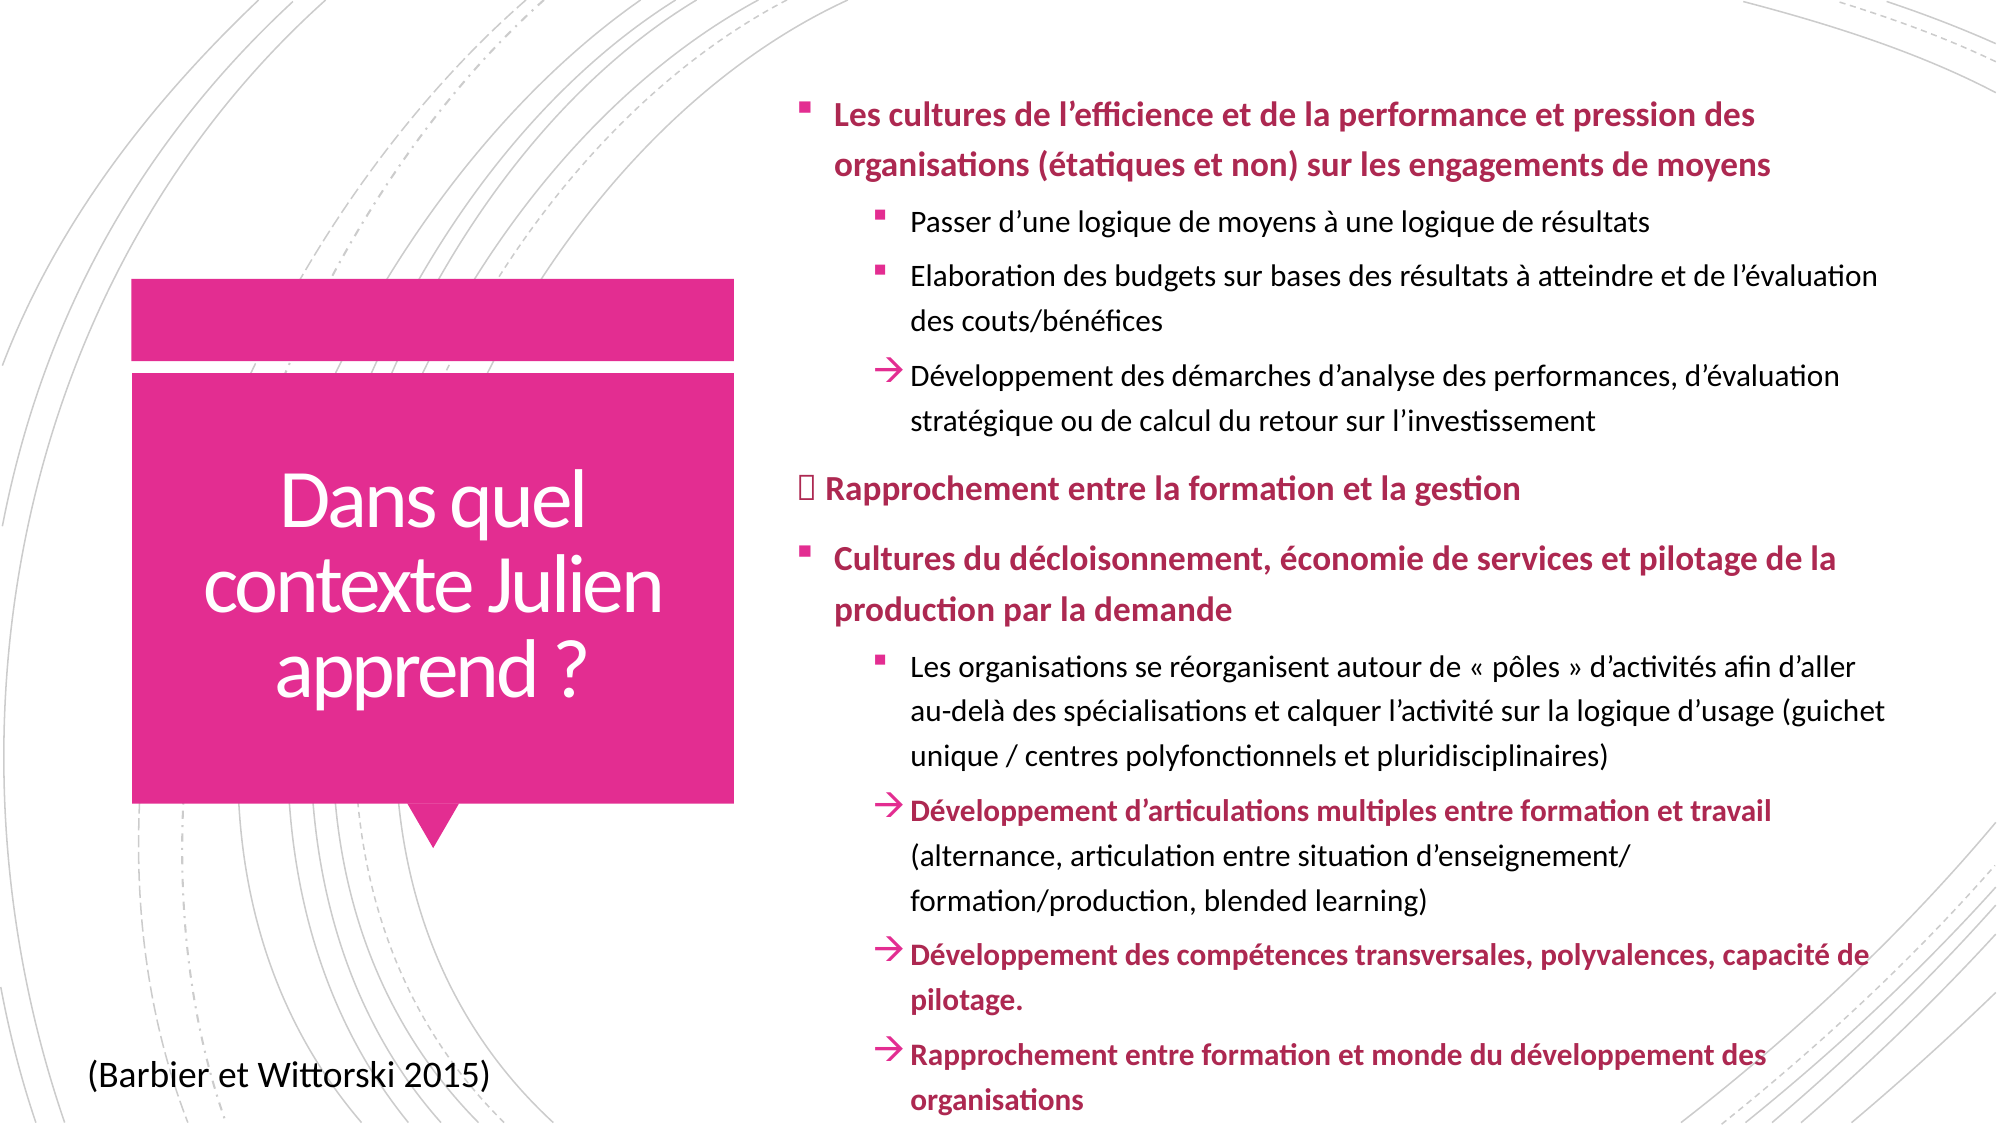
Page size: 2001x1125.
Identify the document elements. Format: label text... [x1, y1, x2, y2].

title Dans quel contexte Julien apprend ? [145, 385, 720, 789]
list Les cultures de l’efficience et de la performance et pression des organisations (étatiques et non) sur les engagements de moyens Passer d’une logique de moyens à une logique de résultats Elaboration des budgets sur bases des résultats à atteindre et de l’évaluation des couts/bénéfices Développement des démarches d’analyse des performances, d’évaluation stratégique ou de calcul du retour sur l’investissement  Rapprochement entre la formation et la gestion Cultures du décloisonnement, économie de services et pilotage de la production par la demande Les organisations se réorganisent autour de « pôles » d’activités afin d’aller au-delà des spécialisations et calquer l’activité sur la logique d’usage (guichet unique / centres polyfonctionnels et pluridisciplinaires) Développement d’articulations multiples entre formation et travail (alternance, articulation entre situation d’enseignement/ formation/production, blended learning) Développement des compétences transversales, polyvalences, capacité de pilotage. Rapprochement entre formation et monde du développement des organisations [781, 75, 1918, 1125]
text_box (Barbier et Wittorski 2015) [72, 1042, 507, 1125]
